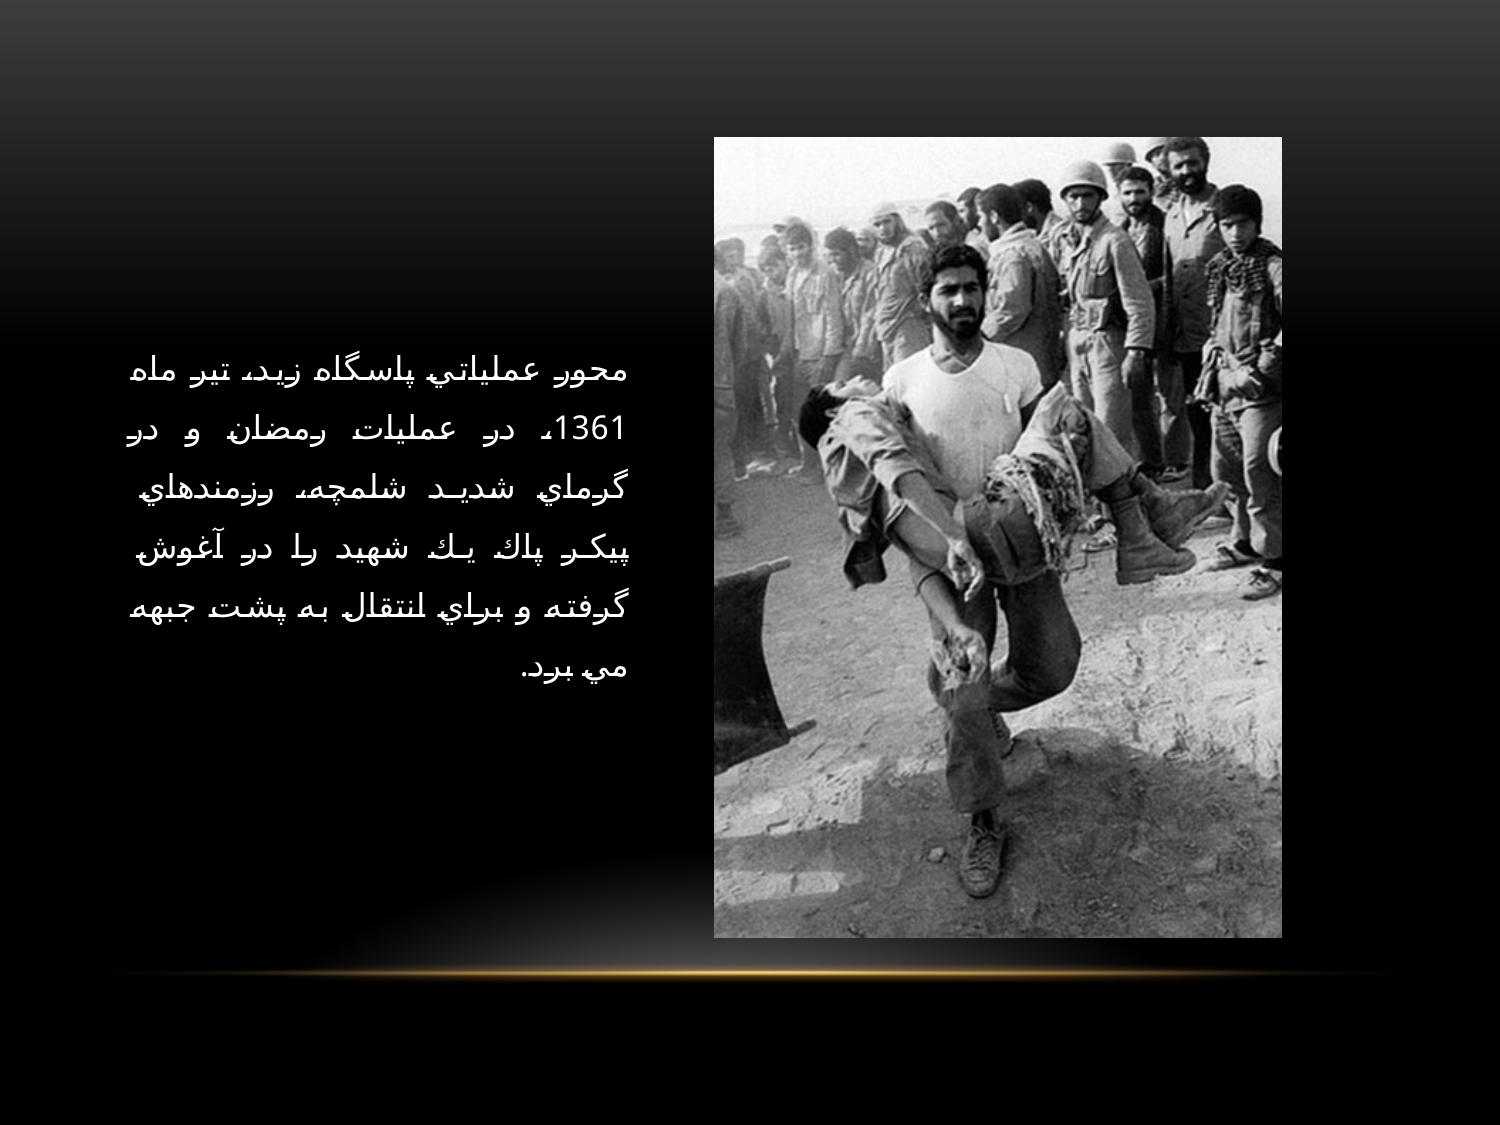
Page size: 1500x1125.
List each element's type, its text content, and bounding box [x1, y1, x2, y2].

picture [0, 0, 1500, 1125]
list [714, 136, 1282, 938]
list محور عملياتي پاسگاه زيد، تير ماه 1361، در عمليات رمضان و در گرماي شديد شلمچه، رزمنده‎اي پيكر پاك يك شهيد را در آغوش گرفته و براي انتقال به پشت جبهه مي برد. [112, 326, 644, 693]
